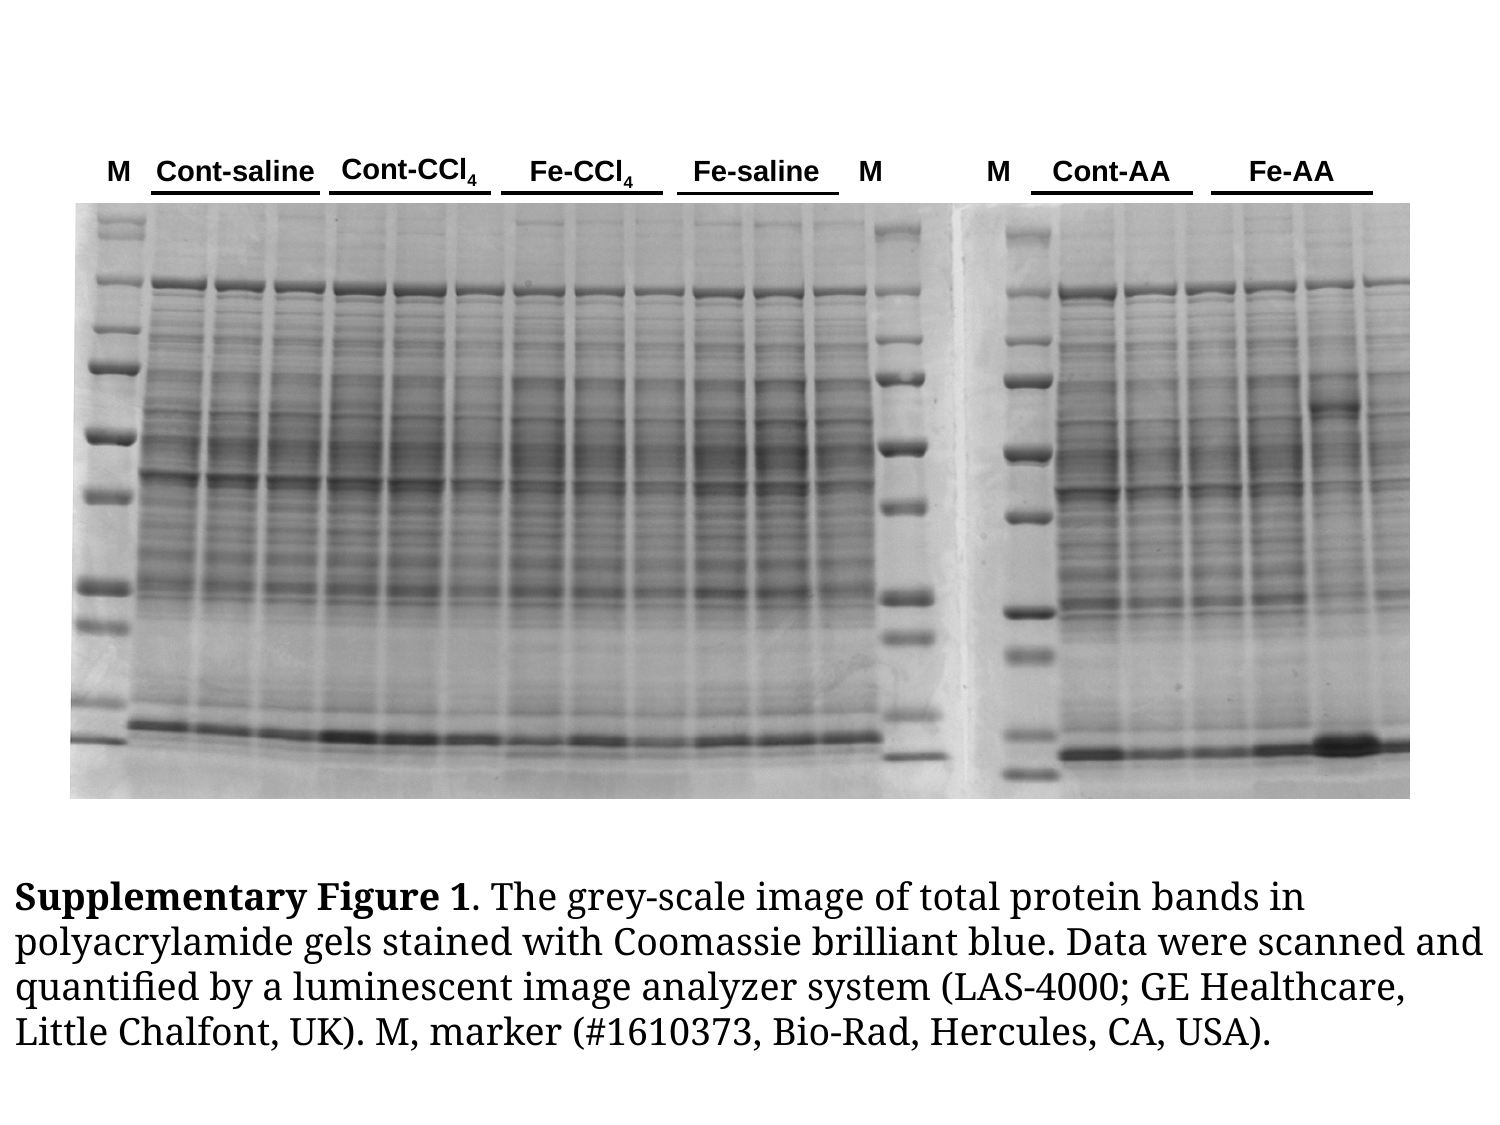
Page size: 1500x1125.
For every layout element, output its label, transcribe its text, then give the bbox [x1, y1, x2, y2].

text_box Supplementary Figure 1. The grey-scale image of total protein bands in polyacrylamide gels stained with Coomassie brilliant blue. Data were scanned and quantified by a luminescent image analyzer system (LAS-4000; GE Healthcare, Little Chalfont, UK). M, marker (#1610373, Bio-Rad, Hercules, CA, USA). [0, 865, 1500, 1061]
text_box M [91, 144, 146, 195]
picture [67, 203, 1410, 799]
text_box M [843, 144, 898, 195]
text_box M [971, 144, 1026, 195]
text_box Fe-CCl4 [514, 194, 648, 200]
text_box Fe-AA [1233, 144, 1350, 193]
text_box Cont-CCl4 [326, 142, 492, 198]
text_box Fe-CCl4 [514, 144, 648, 193]
text_box Fe-saline [678, 144, 835, 193]
text_box Cont-saline [146, 144, 326, 195]
text_box Cont-AA [1037, 144, 1186, 193]
